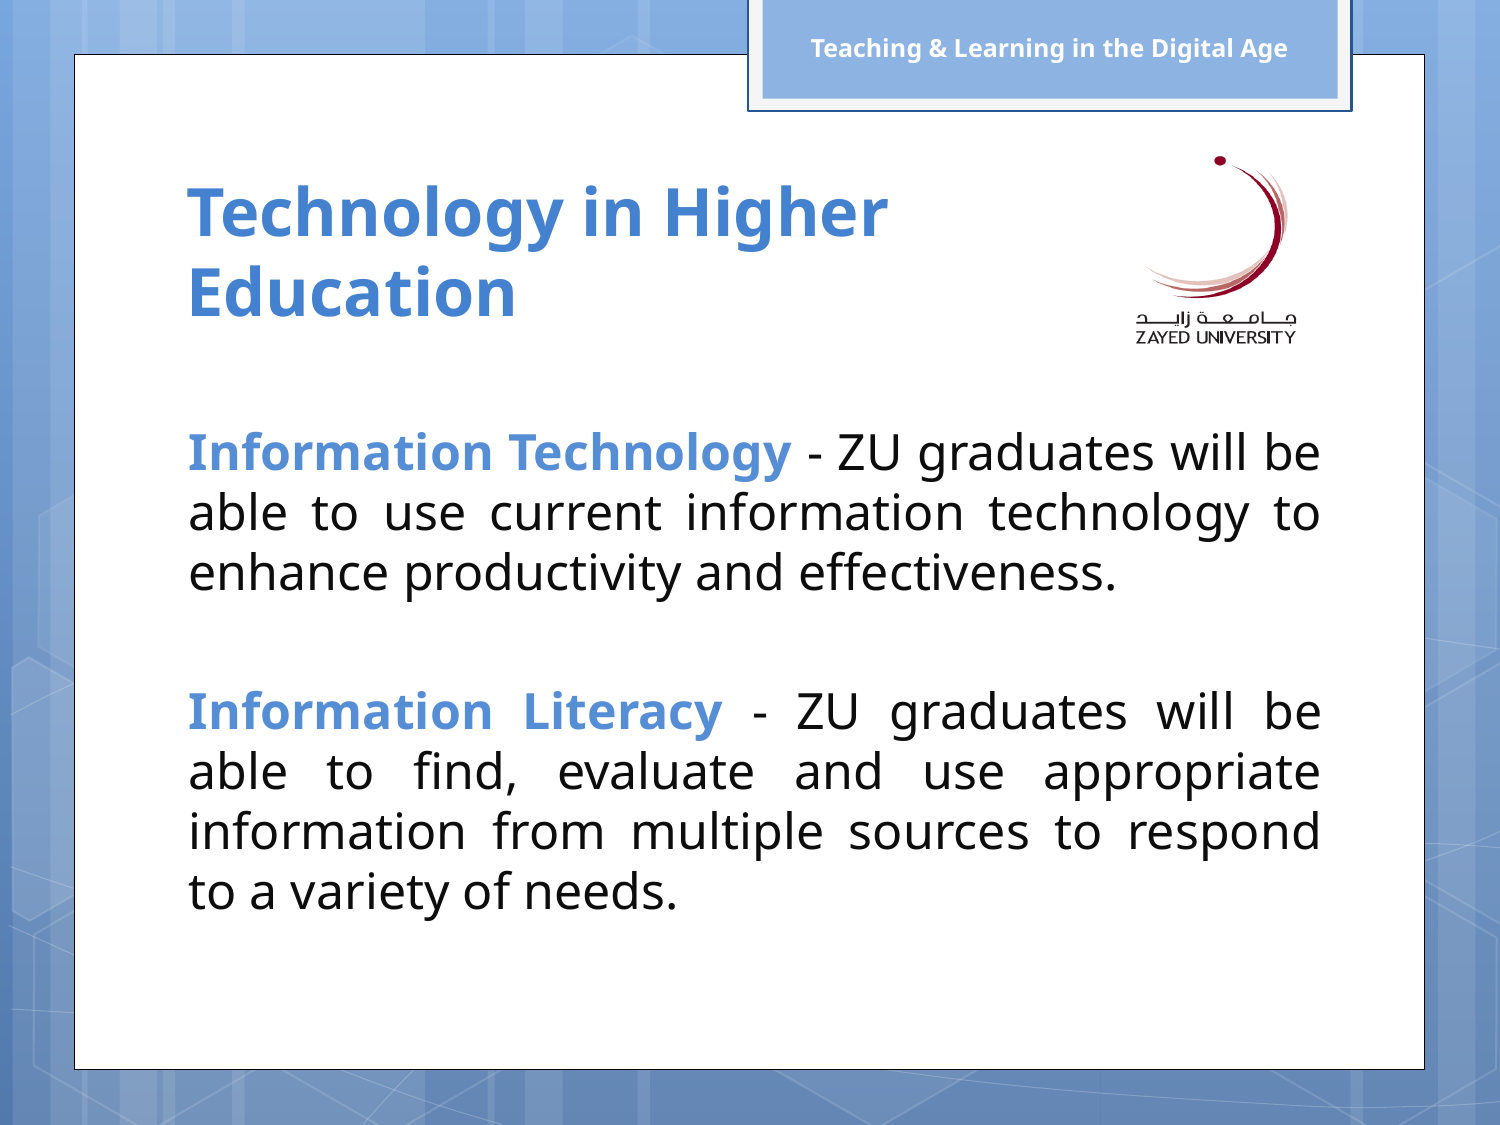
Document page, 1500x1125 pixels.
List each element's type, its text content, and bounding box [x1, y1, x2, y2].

text_box Teaching & Learning in the Digital Age [787, 24, 1313, 70]
title Technology in Higher Education [171, 137, 1086, 338]
picture [1087, 137, 1338, 363]
list Information Technology - ZU graduates will be able to use current information technology to enhance productivity and effectiveness. Information Literacy - ZU graduates will be able to find, evaluate and use appropriate information from multiple sources to respond to a variety of needs. [162, 412, 1338, 957]
